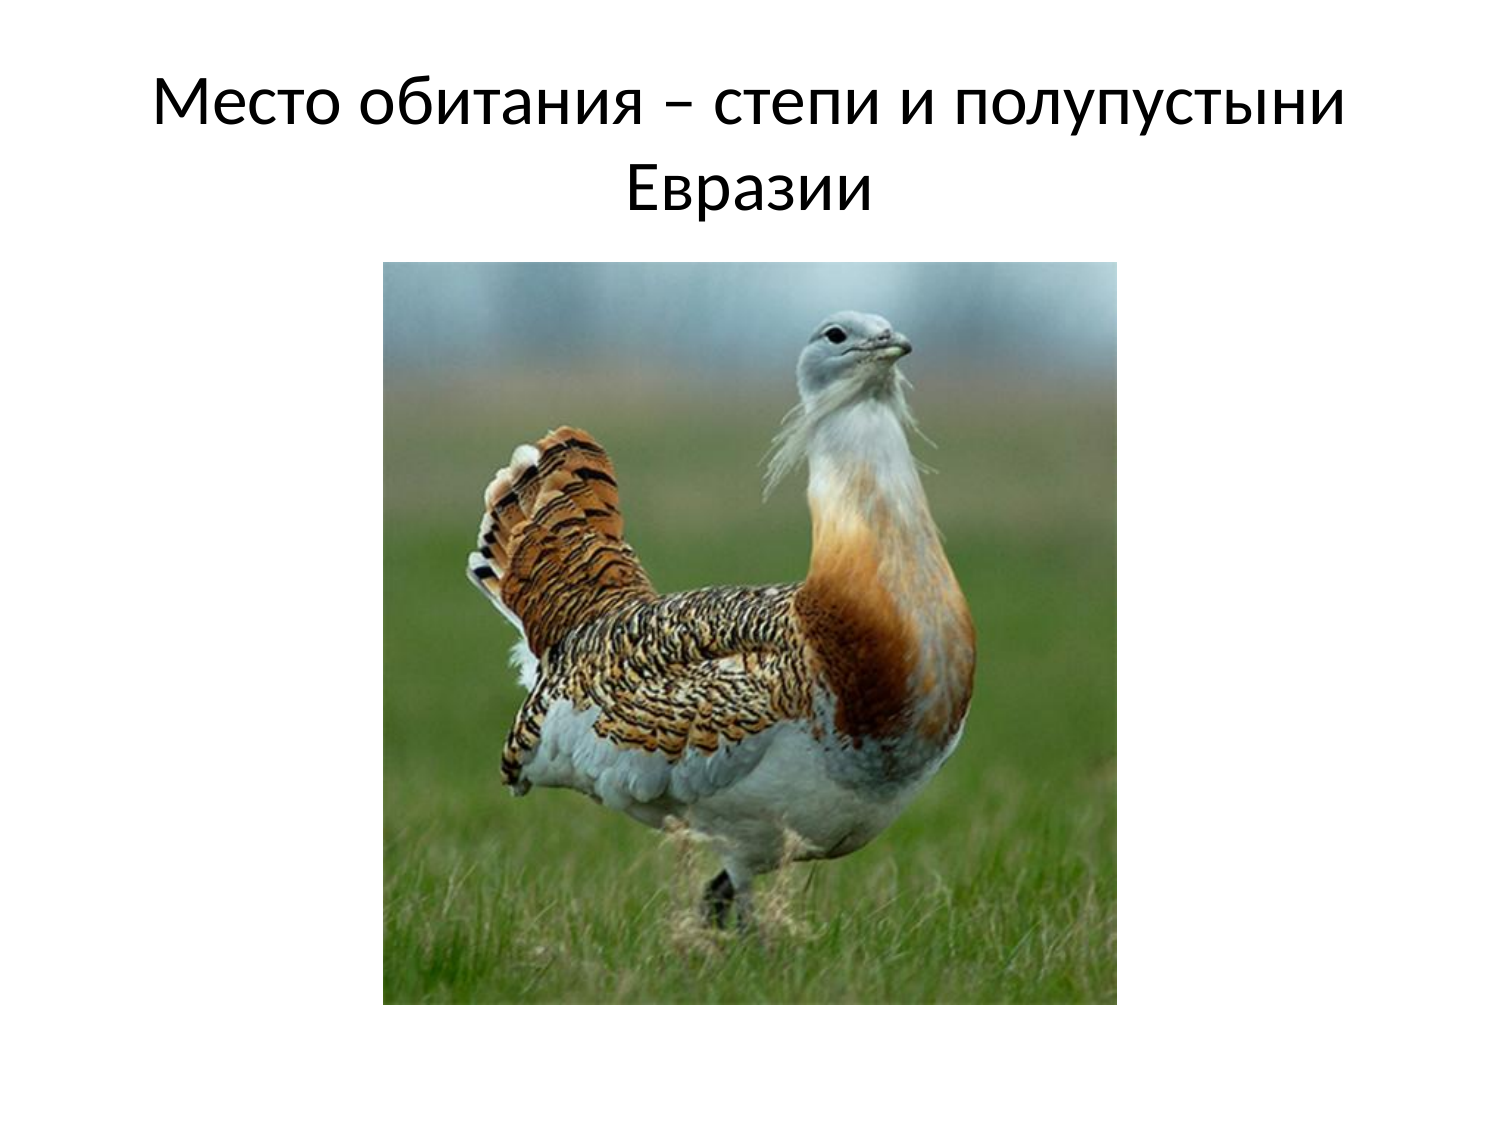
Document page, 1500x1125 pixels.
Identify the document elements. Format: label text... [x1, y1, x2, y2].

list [382, 262, 1118, 1006]
title Место обитания – степи и полупустыни Евразии [75, 45, 1425, 233]
